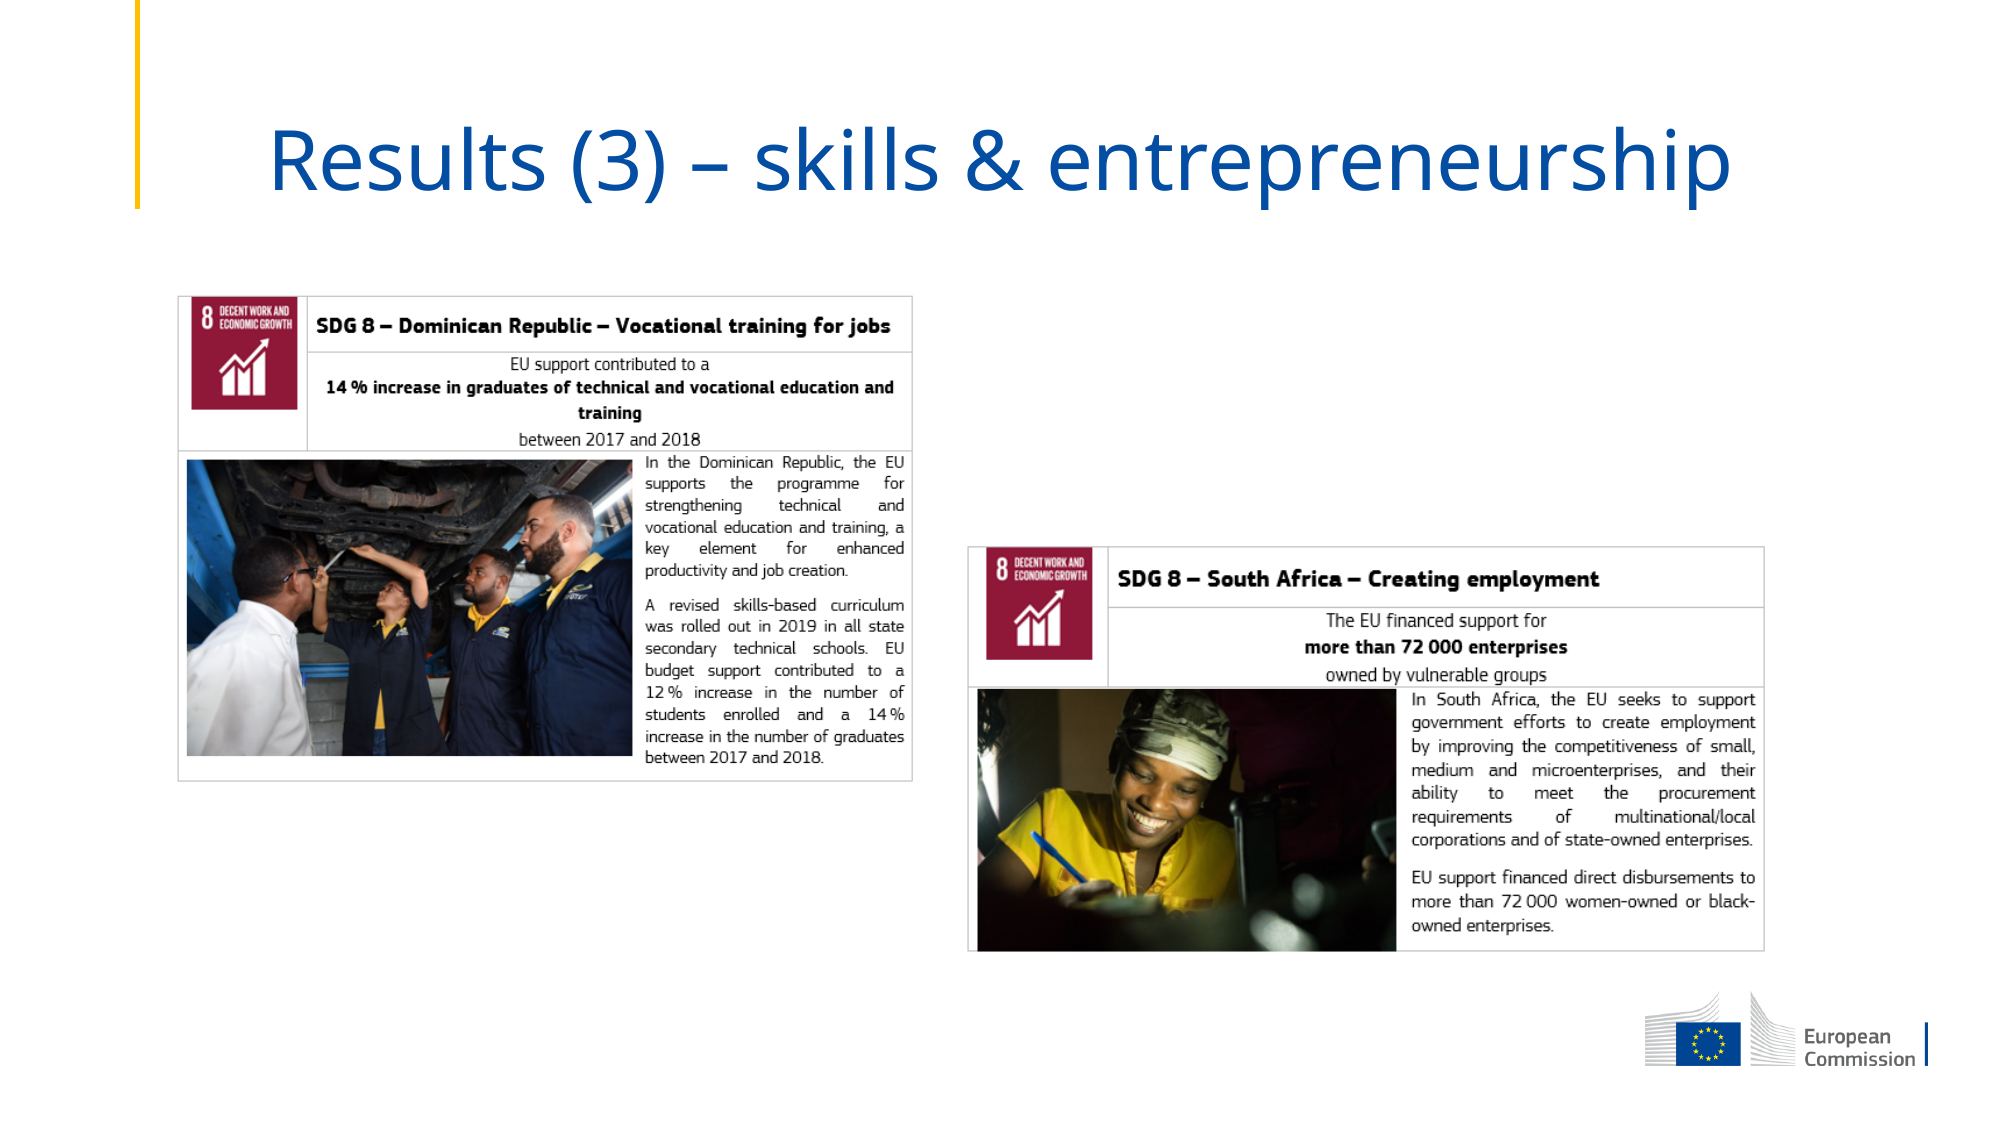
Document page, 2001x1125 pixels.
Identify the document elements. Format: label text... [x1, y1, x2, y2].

picture [173, 290, 921, 792]
title Results (3) – skills & entrepreneurship [134, 80, 1860, 209]
picture [960, 540, 1775, 958]
picture [1645, 991, 1928, 1066]
